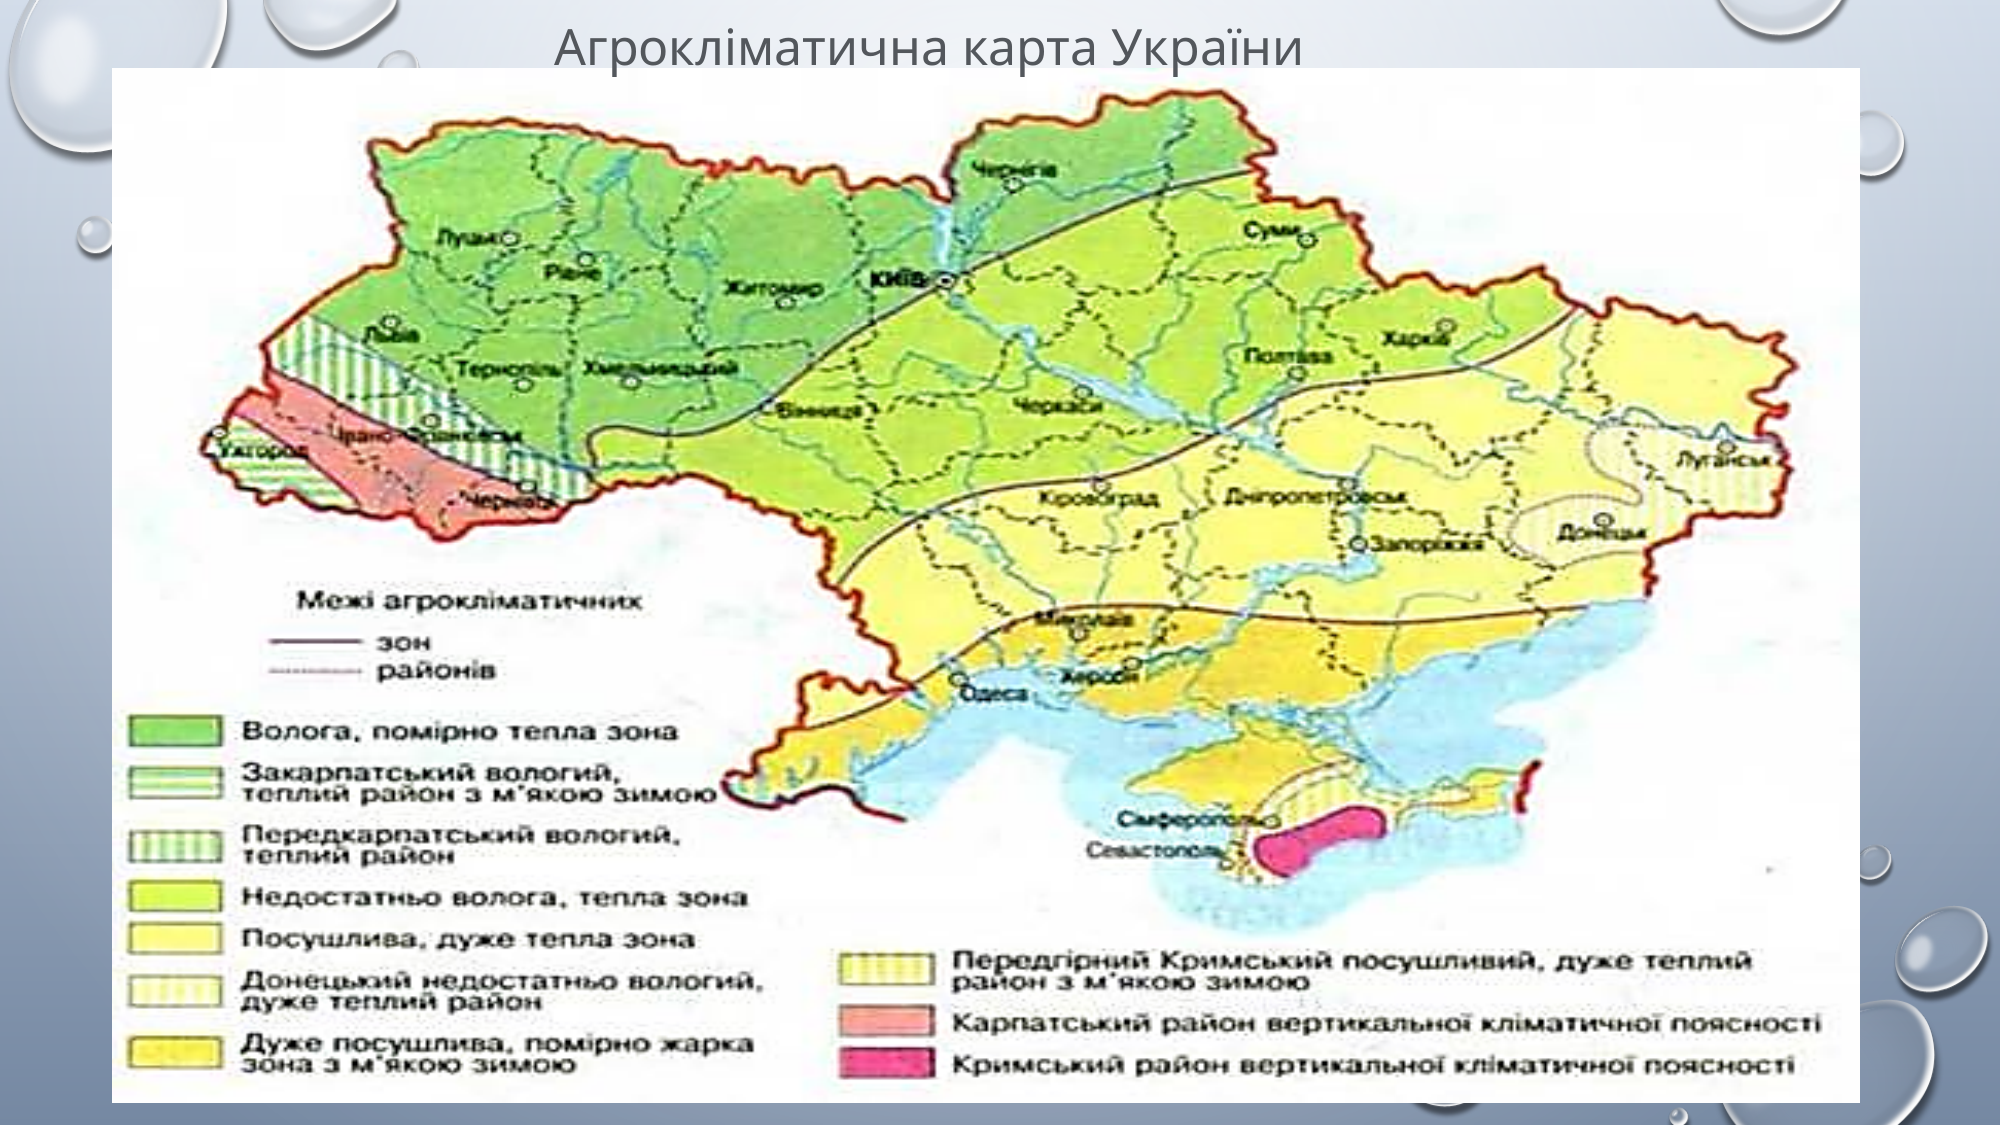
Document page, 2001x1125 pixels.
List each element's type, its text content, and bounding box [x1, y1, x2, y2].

text_box Агрокліматична карта України [388, 8, 1462, 66]
picture [0, 0, 2000, 1125]
